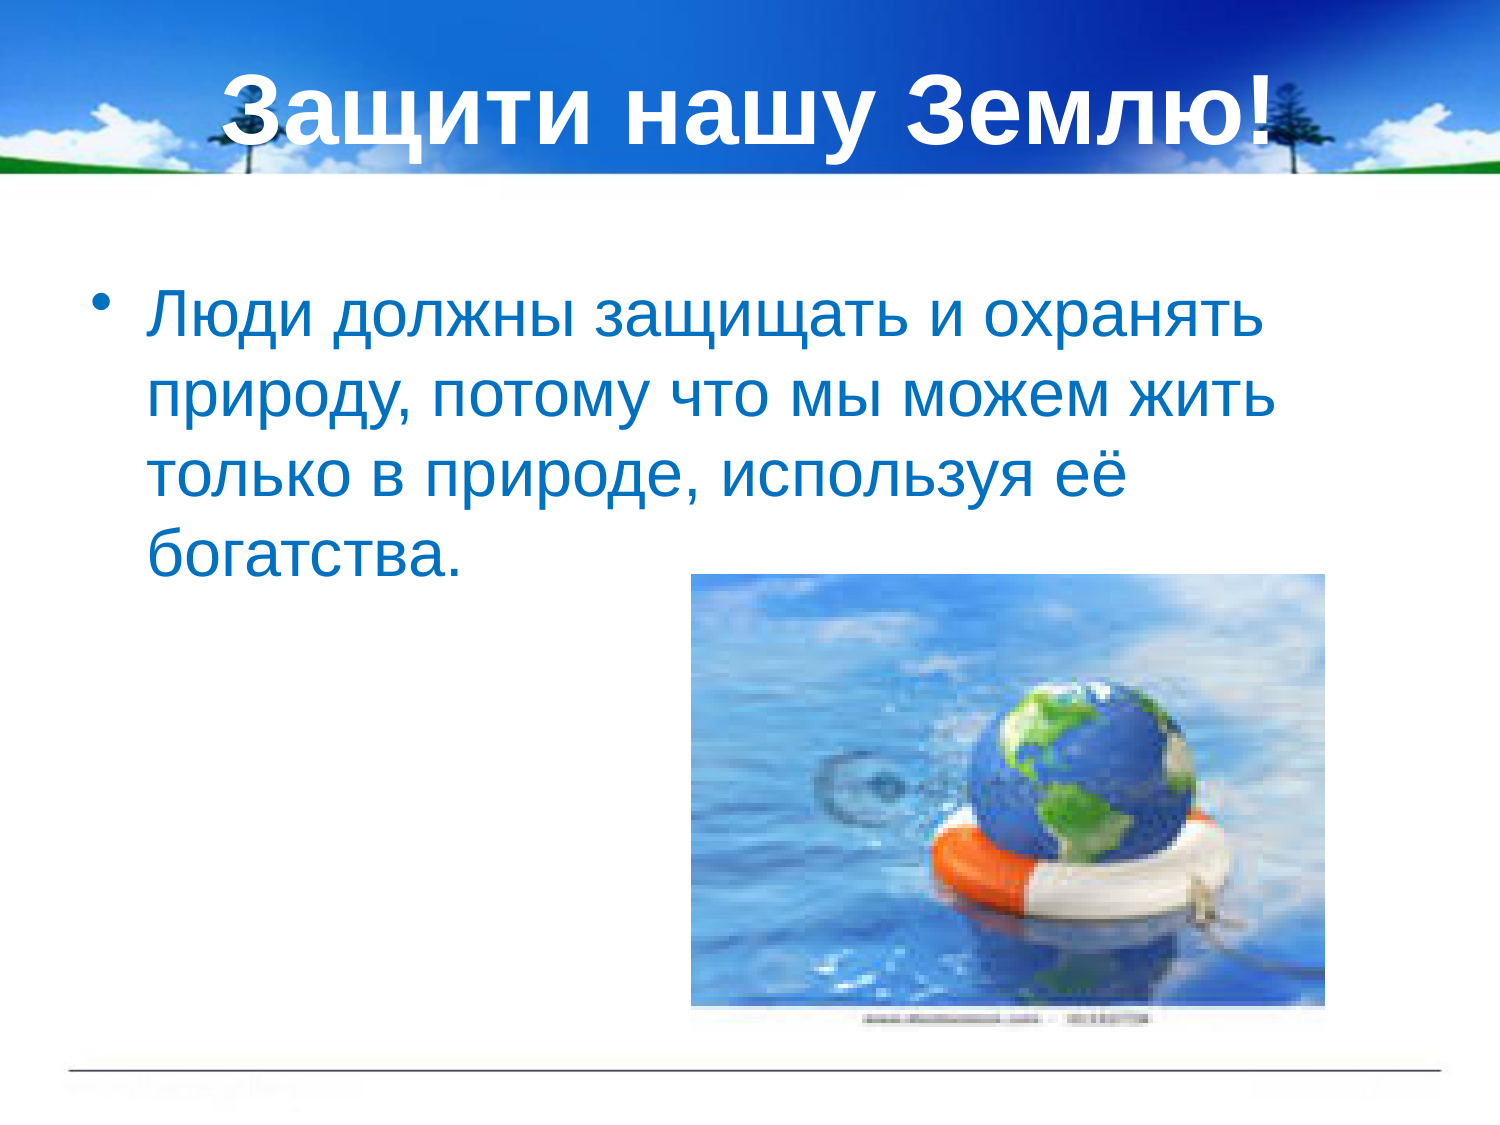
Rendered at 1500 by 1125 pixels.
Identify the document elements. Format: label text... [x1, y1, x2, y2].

title Защити нашу Землю! [74, 44, 1426, 165]
list Люди должны защищать и охранять природу, потому что мы можем жить только в природе, используя её богатства. [74, 262, 1426, 1006]
picture [0, 0, 1500, 1125]
